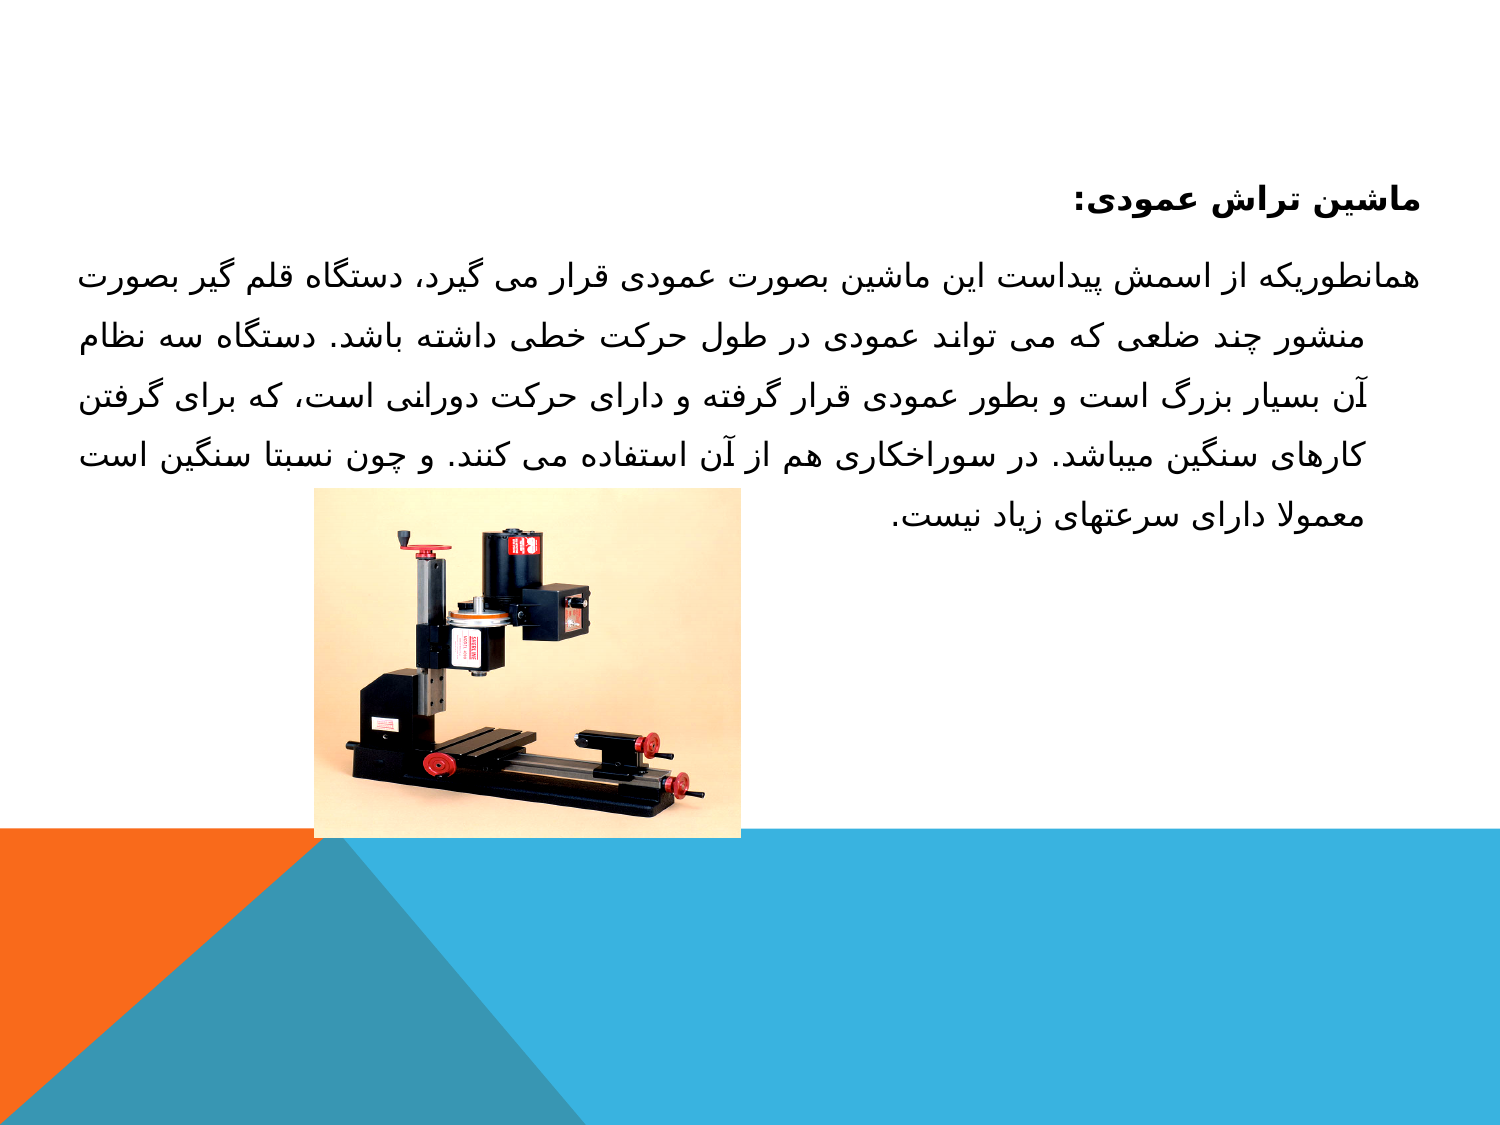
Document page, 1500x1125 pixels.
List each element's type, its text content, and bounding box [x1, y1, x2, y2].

list ماشین تراش عمودی: همانطوریکه از اسمش پیداست این ماشین بصورت عمودی قرار می گیرد، دستگاه قلم گیر بصورت منشور چند ضلعی که می تواند عمودی در طول حرکت خطی داشته باشد. دستگاه سه نظام آن بسیار بزرگ است و بطور عمودی قرار گرفته و دارای حرکت دورانی است، که برای گرفتن کارهای سنگین میباشد. در سوراخکاری هم از آن استفاده می کنند. و چون نسبتا سنگین است معمولا دارای سرعتهای زیاد نیست. [62, 149, 1438, 800]
picture [312, 486, 741, 838]
